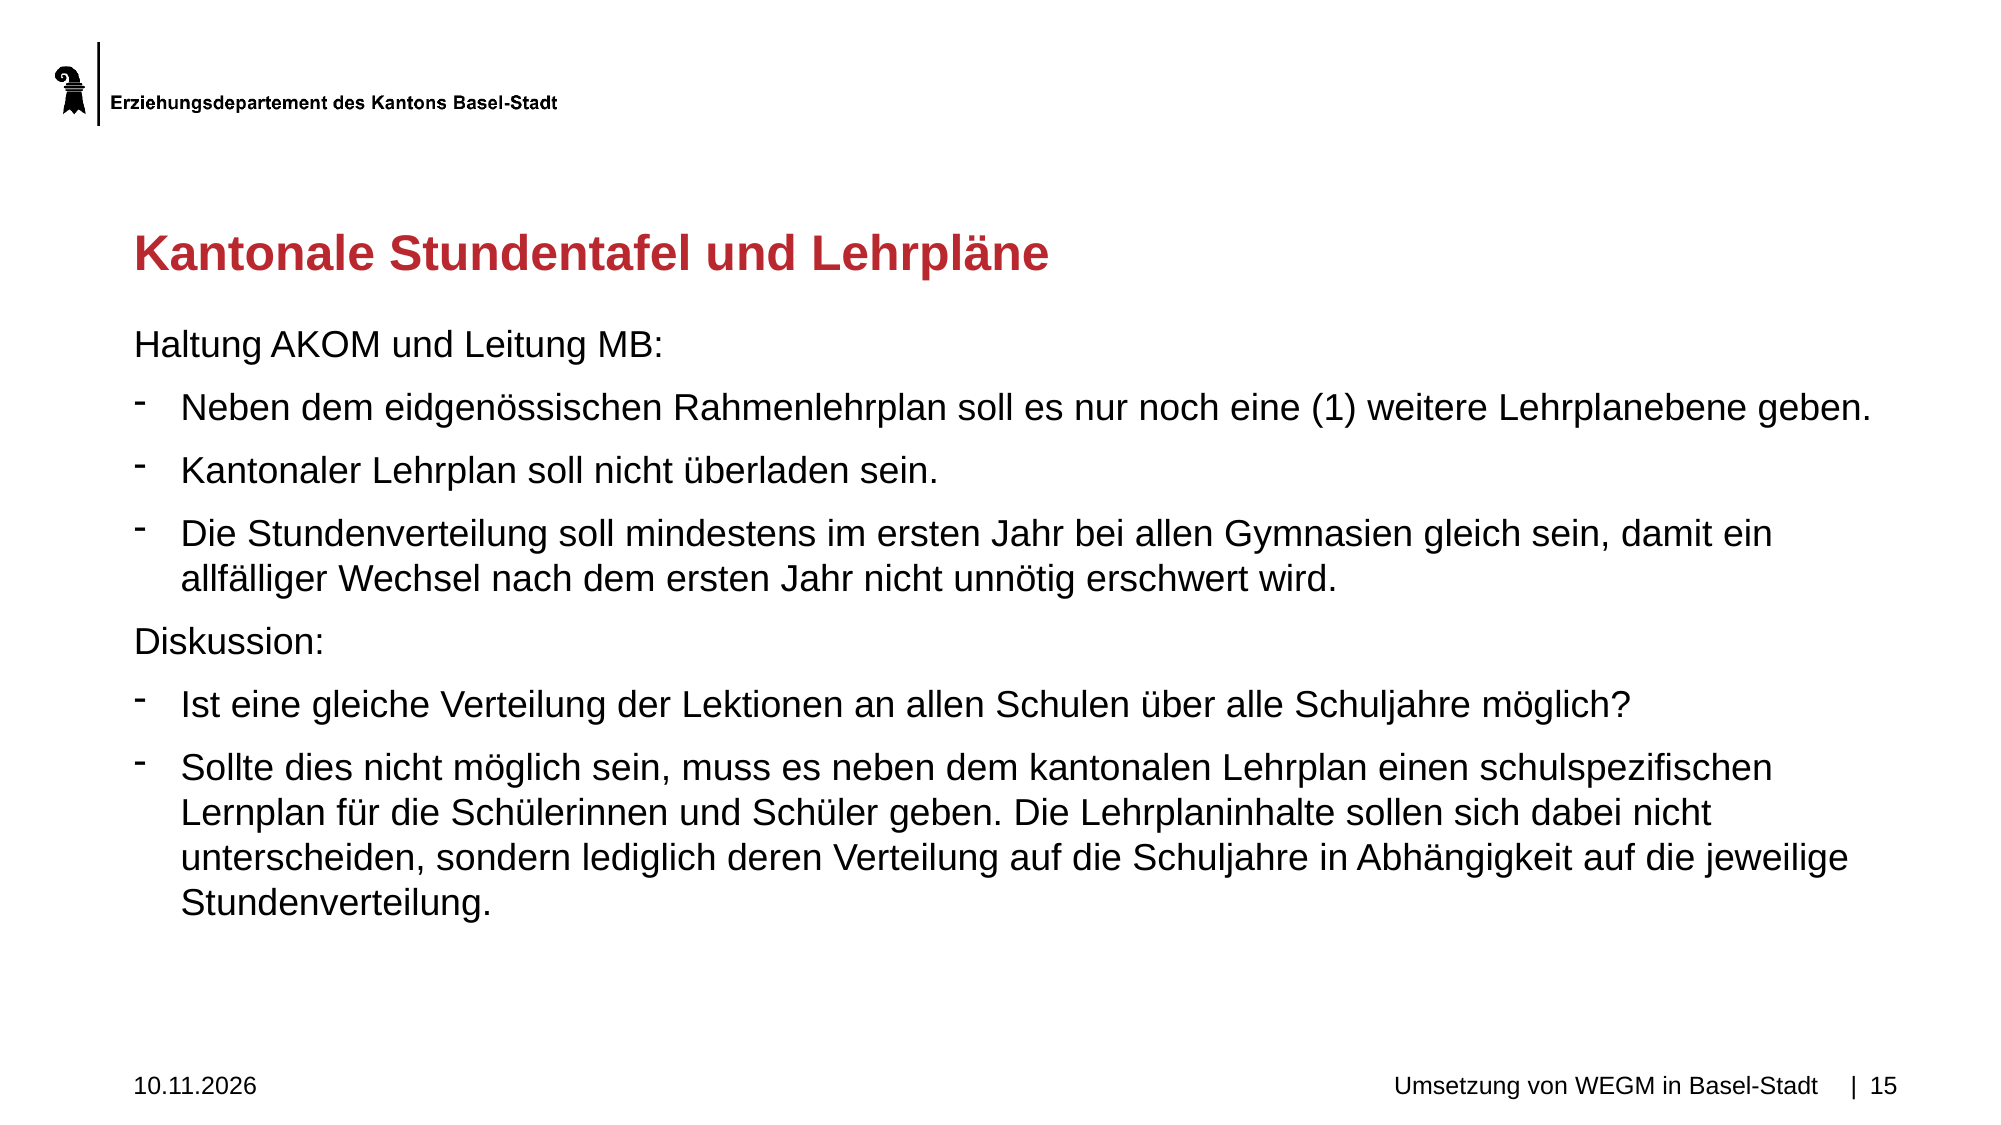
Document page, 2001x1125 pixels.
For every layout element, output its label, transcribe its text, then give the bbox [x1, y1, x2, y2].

footer Umsetzung von WEGM in Basel-Stadt [598, 1064, 1820, 1125]
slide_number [133, 1064, 567, 1125]
title Kantonale Stundentafel und Lehrpläne [133, 219, 1914, 281]
slide_number | 15 [1850, 1064, 2000, 1125]
picture [54, 42, 557, 126]
list Haltung AKOM und Leitung MB: Neben dem eidgenössischen Rahmenlehrplan soll es nur noch eine (1) weitere Lehrplanebene geben. Kantonaler Lehrplan soll nicht überladen sein. Die Stundenverteilung soll mindestens im ersten Jahr bei allen Gymnasien gleich sein, damit ein allfälliger Wechsel nach dem ersten Jahr nicht unnötig erschwert wird. Diskussion: Ist eine gleiche Verteilung der Lektionen an allen Schulen über alle Schuljahre möglich? Sollte dies nicht möglich sein, muss es neben dem kantonalen Lehrplan einen schulspezifischen Lernplan für die Schülerinnen und Schüler geben. Die Lehrplaninhalte sollen sich dabei nicht unterscheiden, sondern lediglich deren Verteilung auf die Schuljahre in Abhängigkeit auf die jeweilige Stundenverteilung. [133, 320, 1914, 1018]
